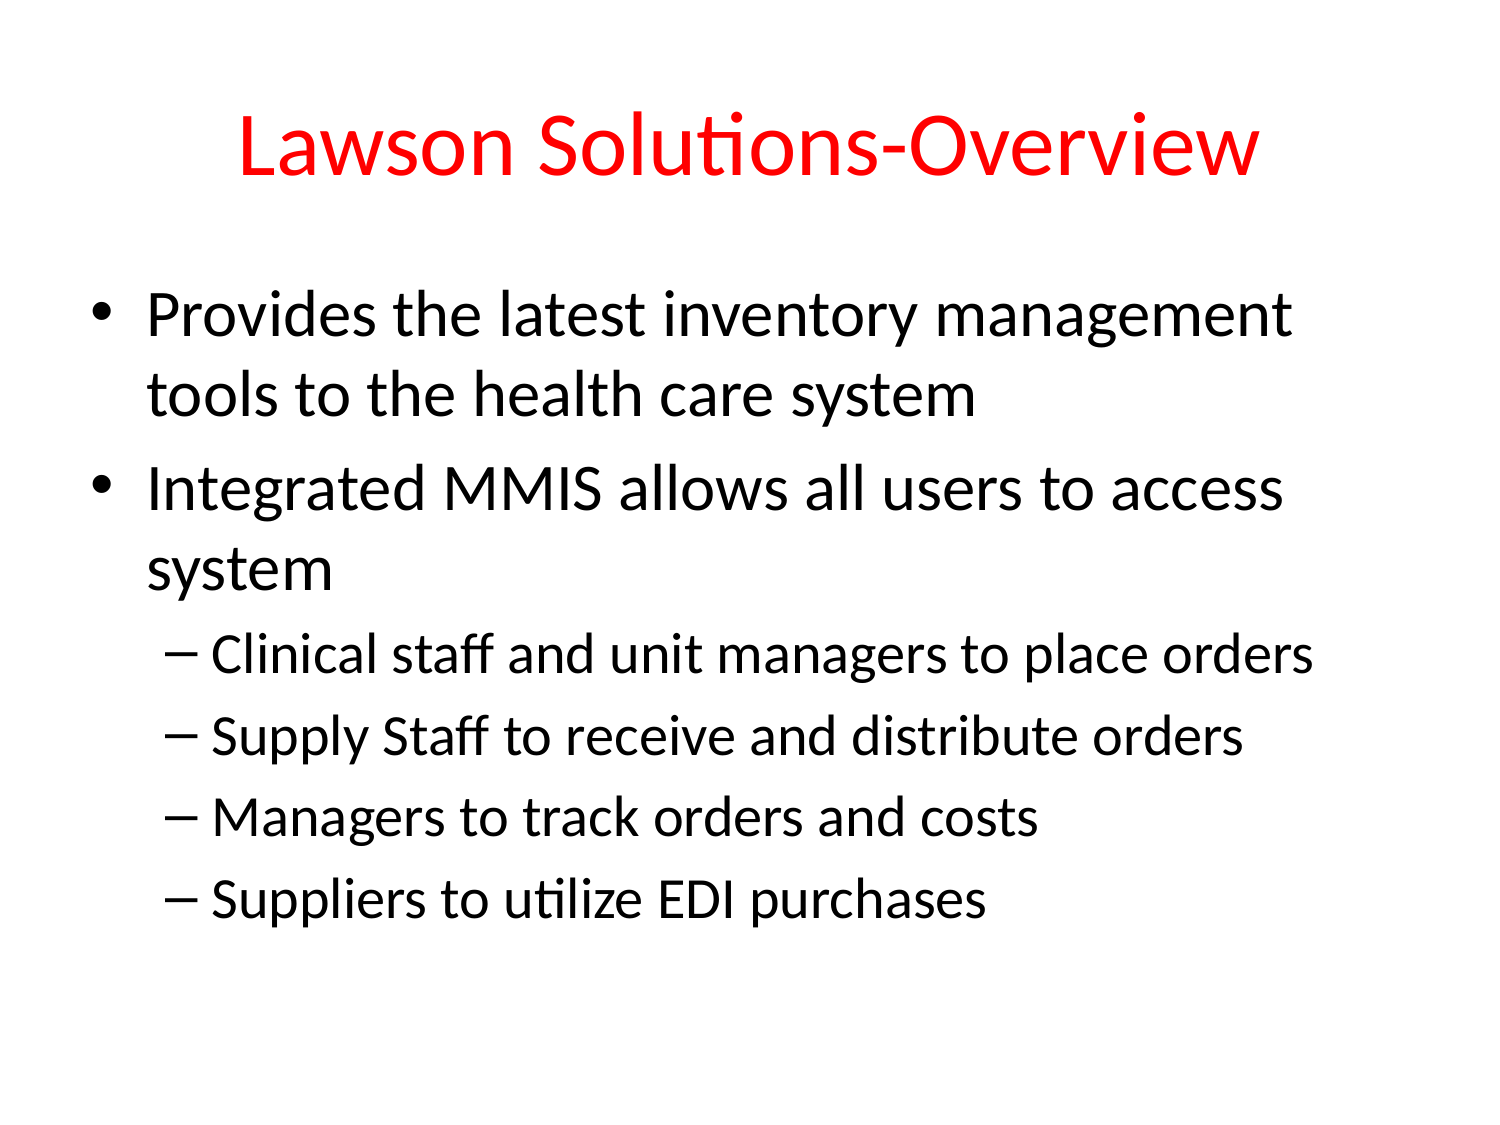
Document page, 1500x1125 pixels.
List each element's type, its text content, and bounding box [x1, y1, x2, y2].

title Lawson Solutions-Overview [75, 45, 1425, 233]
list Provides the latest inventory management tools to the health care system Integrated MMIS allows all users to access system Clinical staff and unit managers to place orders Supply Staff to receive and distribute orders Managers to track orders and costs Suppliers to utilize EDI purchases [75, 262, 1425, 1005]
